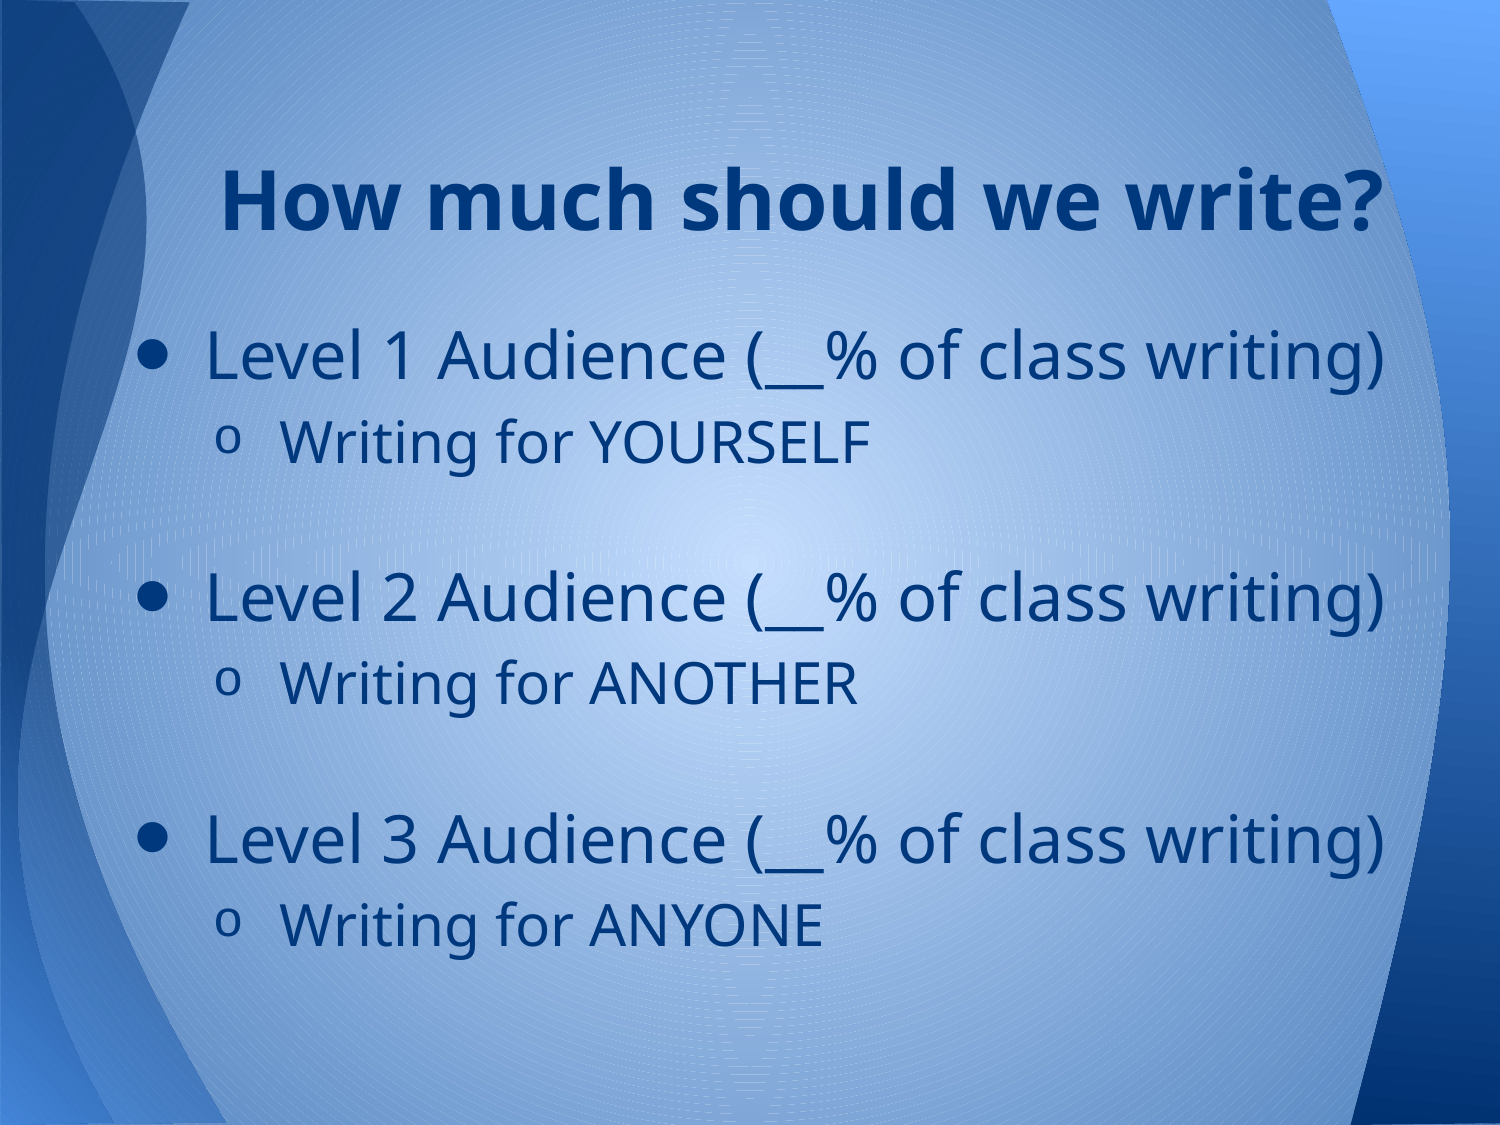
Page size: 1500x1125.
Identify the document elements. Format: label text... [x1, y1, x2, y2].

list Level 1 Audience (__% of class writing) Writing for YOURSELF Level 2 Audience (__% of class writing) Writing for ANOTHER Level 3 Audience (__% of class writing) Writing for ANYONE [114, 298, 1425, 974]
title How much should we write? [161, 44, 1425, 263]
